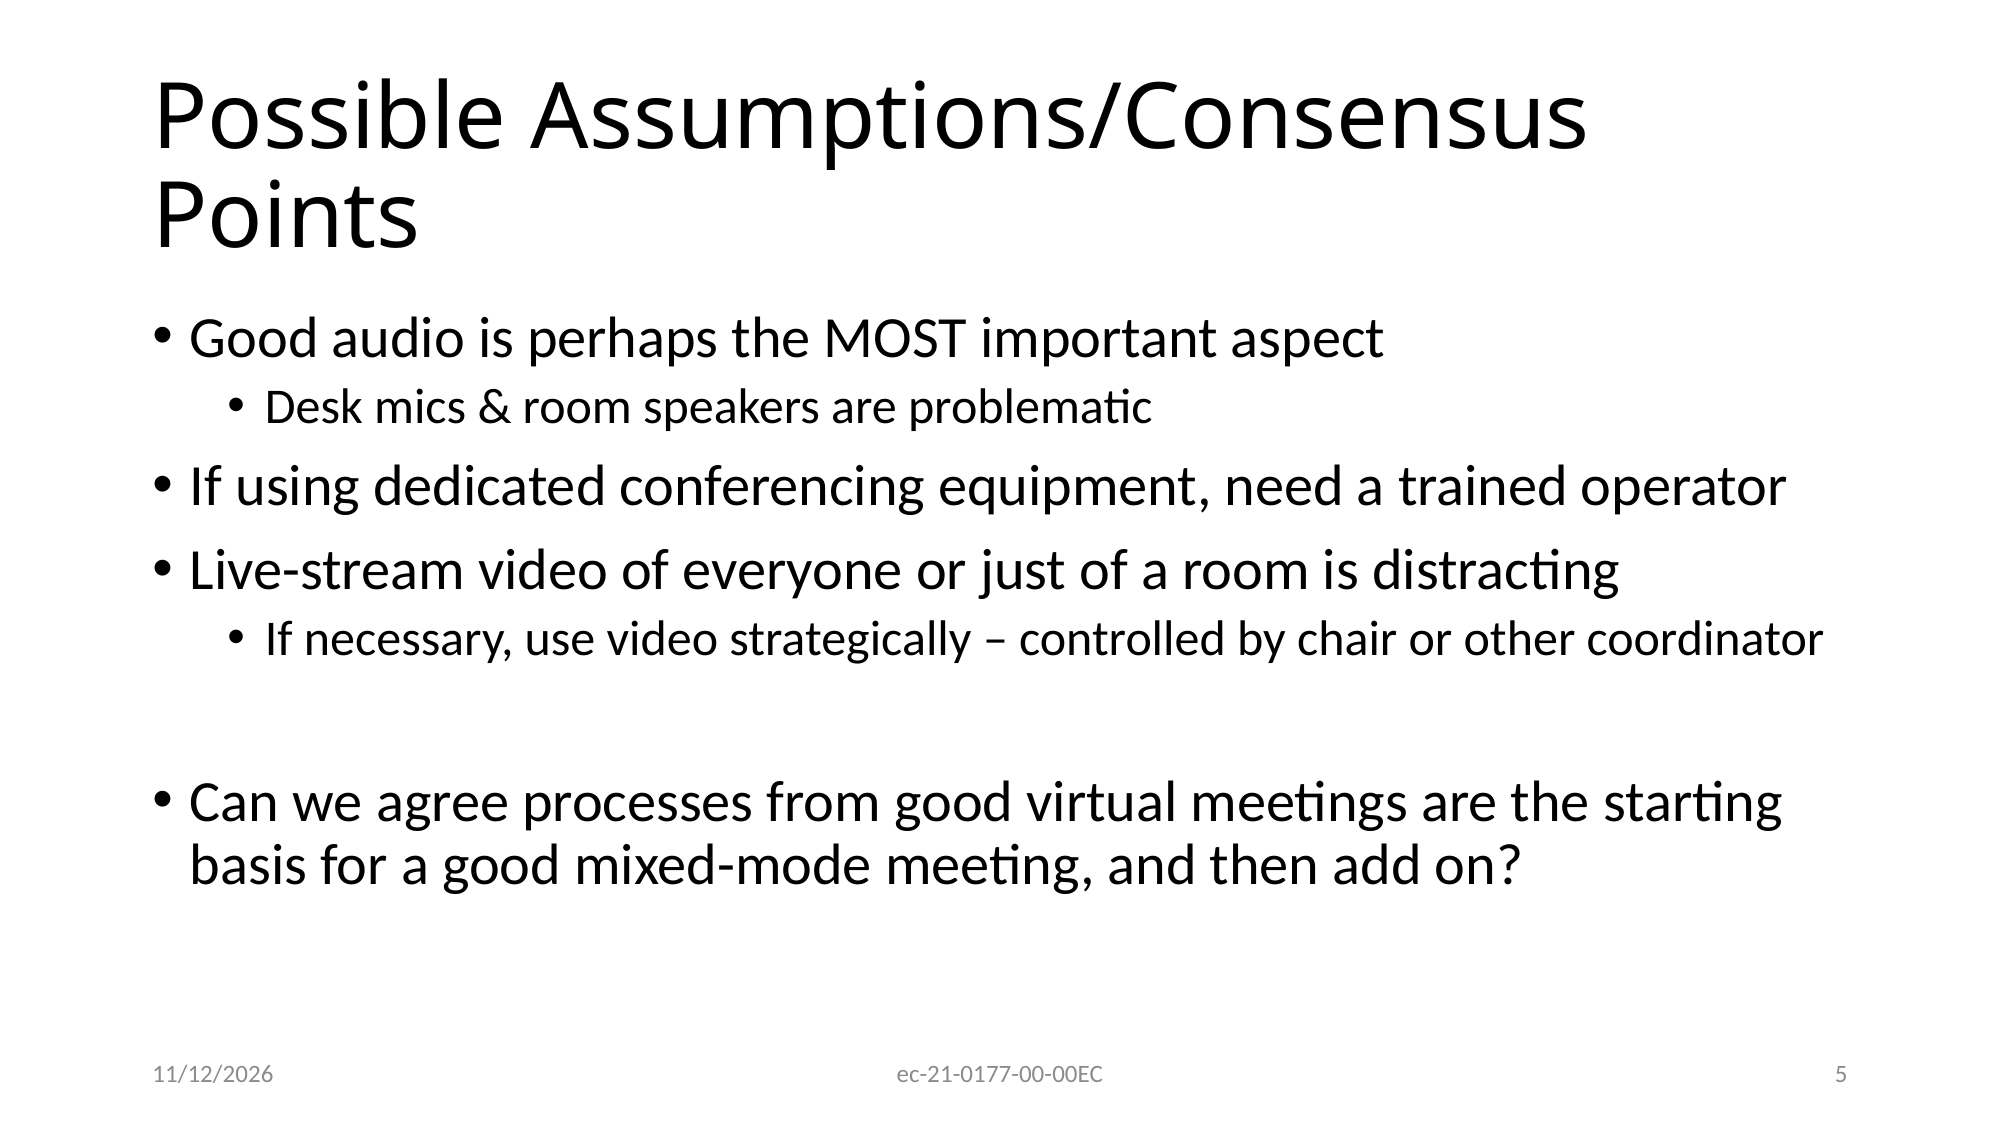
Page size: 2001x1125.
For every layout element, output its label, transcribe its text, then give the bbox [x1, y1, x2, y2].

footer ec-21-0177-00-00EC [662, 1042, 1338, 1103]
title Possible Assumptions/Consensus Points [137, 59, 1863, 278]
list Good audio is perhaps the MOST important aspect Desk mics & room speakers are problematic If using dedicated conferencing equipment, need a trained operator Live-stream video of everyone or just of a room is distracting If necessary, use video strategically – controlled by chair or other coordinator Can we agree processes from good virtual meetings are the starting basis for a good mixed-mode meeting, and then add on? [137, 299, 1863, 1014]
slide_number 5 [1412, 1042, 1863, 1103]
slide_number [137, 1042, 588, 1103]
